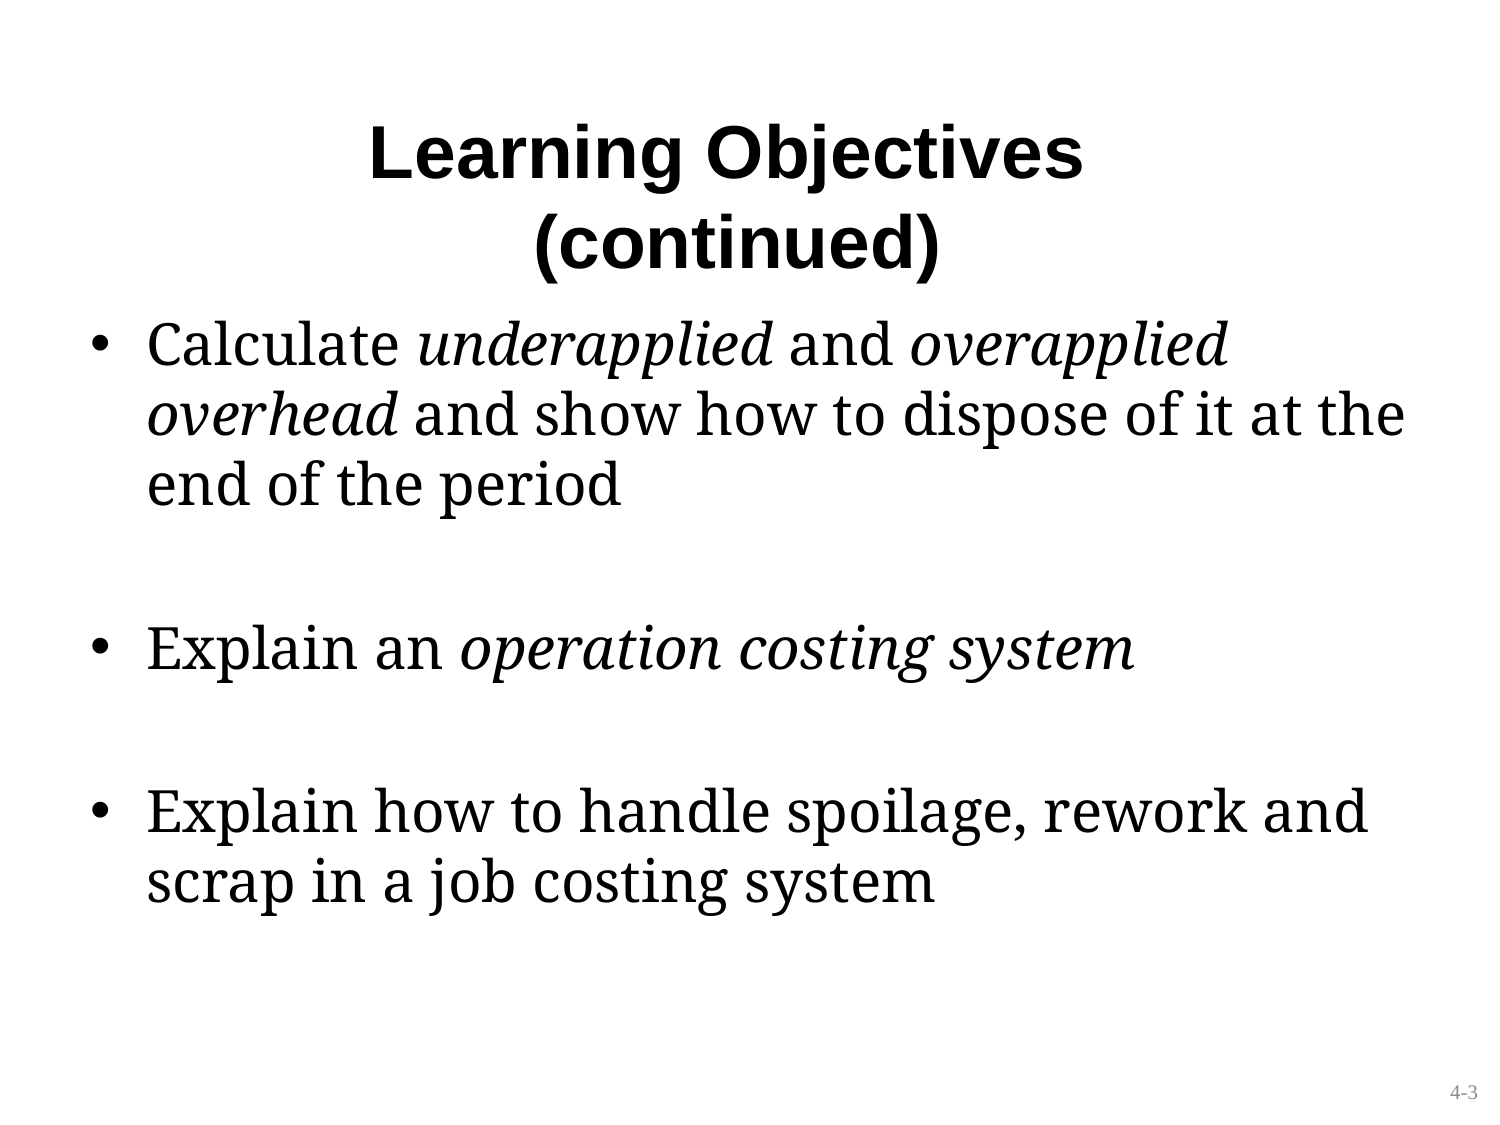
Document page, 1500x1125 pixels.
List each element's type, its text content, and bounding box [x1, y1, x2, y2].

slide_number 4-3 [1417, 1068, 1494, 1114]
list Calculate underapplied and overapplied overhead and show how to dispose of it at the end of the period Explain an operation costing system Explain how to handle spoilage, rework and scrap in a job costing system [74, 299, 1426, 1038]
title Learning Objectives (continued) [349, 112, 1126, 276]
